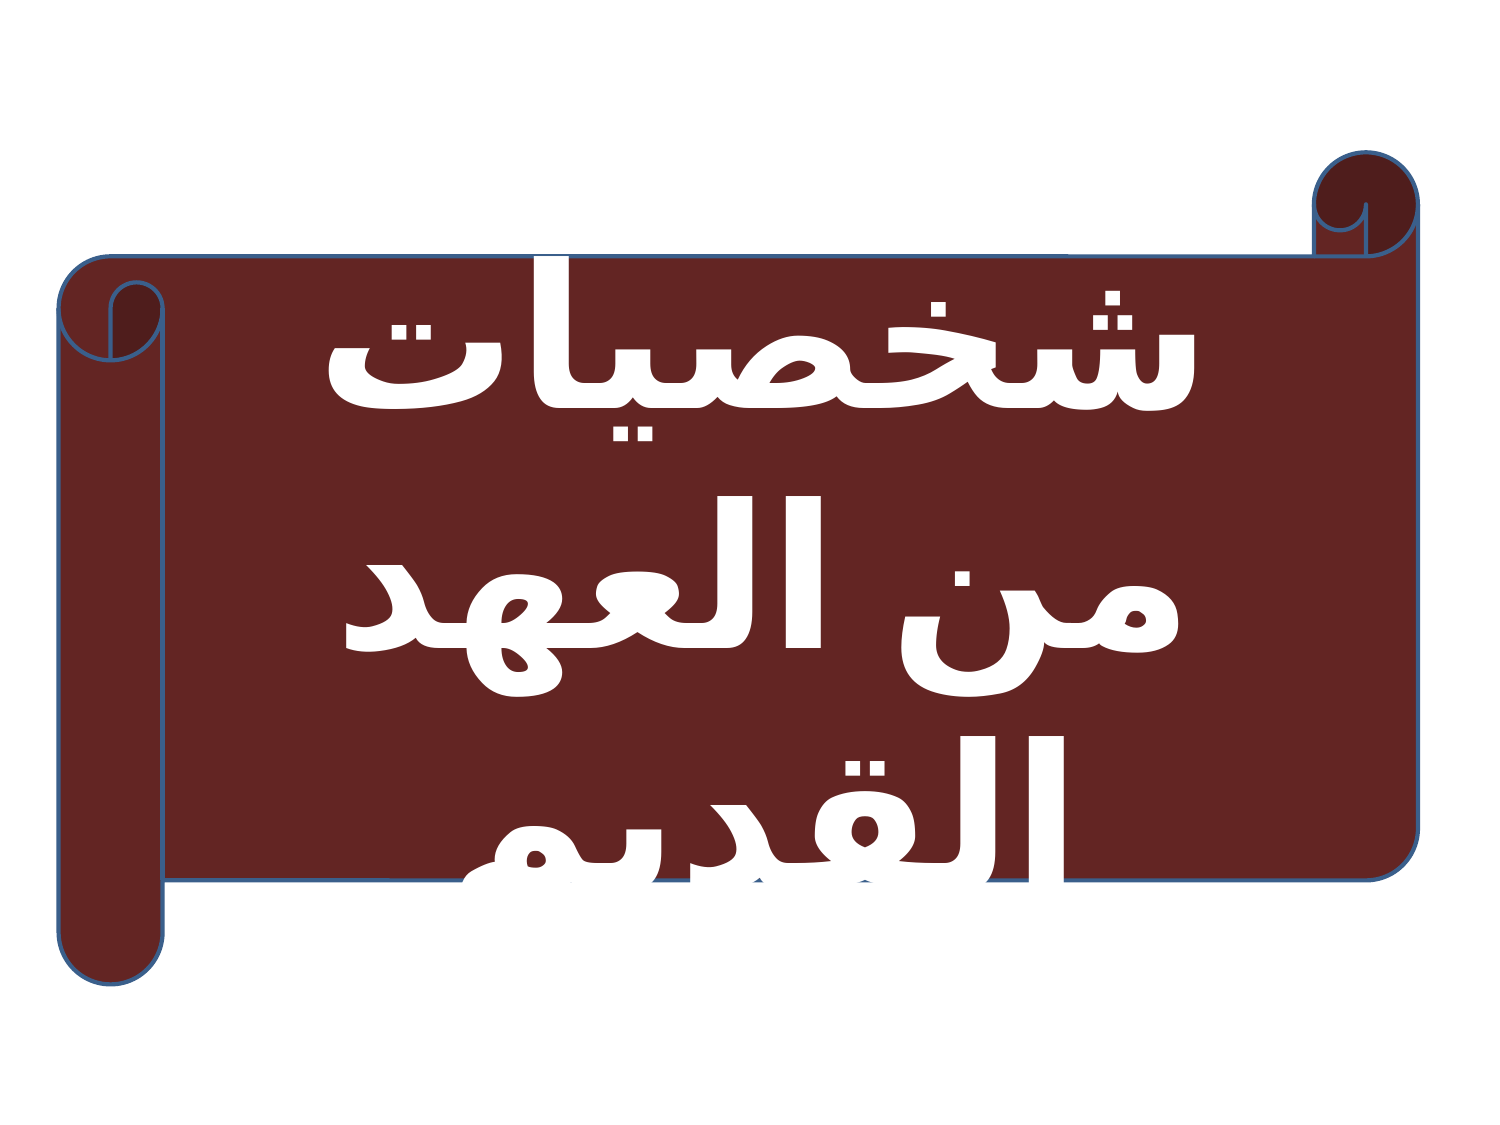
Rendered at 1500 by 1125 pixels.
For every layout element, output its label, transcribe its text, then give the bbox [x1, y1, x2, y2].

text_box شخصيات من العهد القديم [56, 150, 1421, 987]
